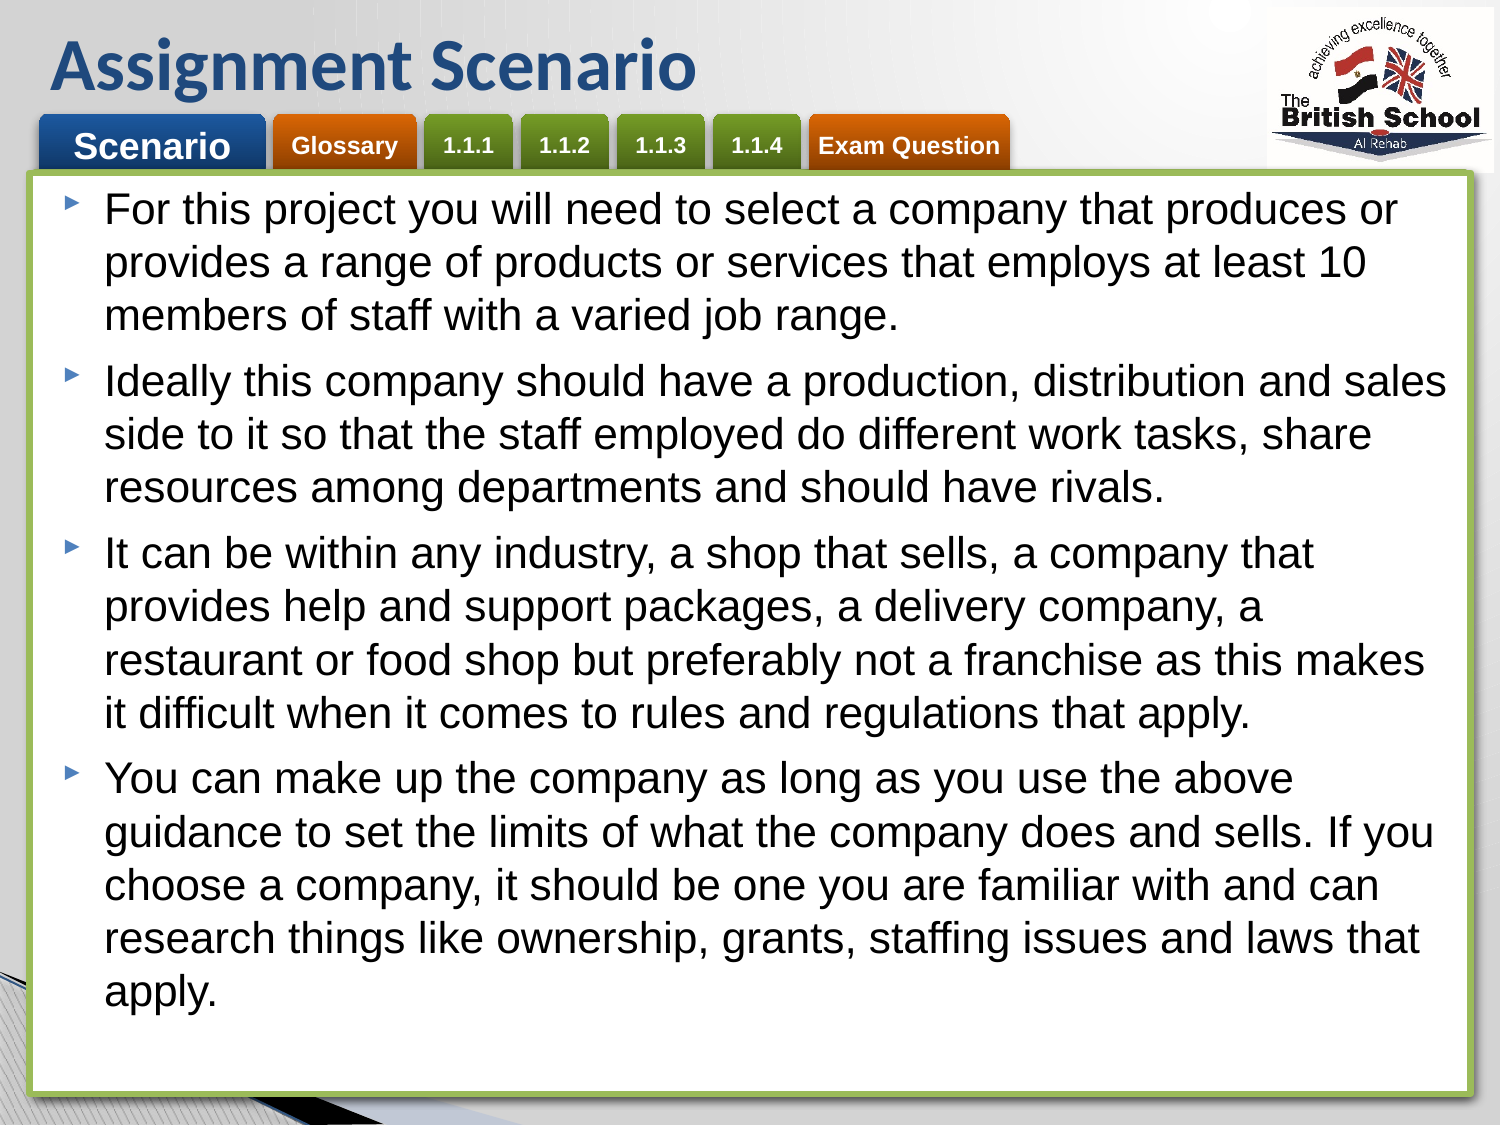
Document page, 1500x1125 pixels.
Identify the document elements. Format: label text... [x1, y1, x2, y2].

picture [281, 1114, 303, 1125]
title Assignment Scenario [35, 0, 1247, 122]
picture [1267, 7, 1495, 173]
list For this project you will need to select a company that produces or provides a range of products or services that employs at least 10 members of staff with a varied job range. Ideally this company should have a production, distribution and sales side to it so that the staff employed do different work tasks, share resources among departments and should have rivals. It can be within any industry, a shop that sells, a company that provides help and support packages, a delivery company, a restaurant or food shop but preferably not a franchise as this makes it difficult when it comes to rules and regulations that apply. You can make up the company as long as you use the above guidance to set the limits of what the company does and sells. If you choose a company, it should be one you are familiar with and can research things like ownership, grants, staffing issues and laws that apply. [29, 172, 1471, 1094]
